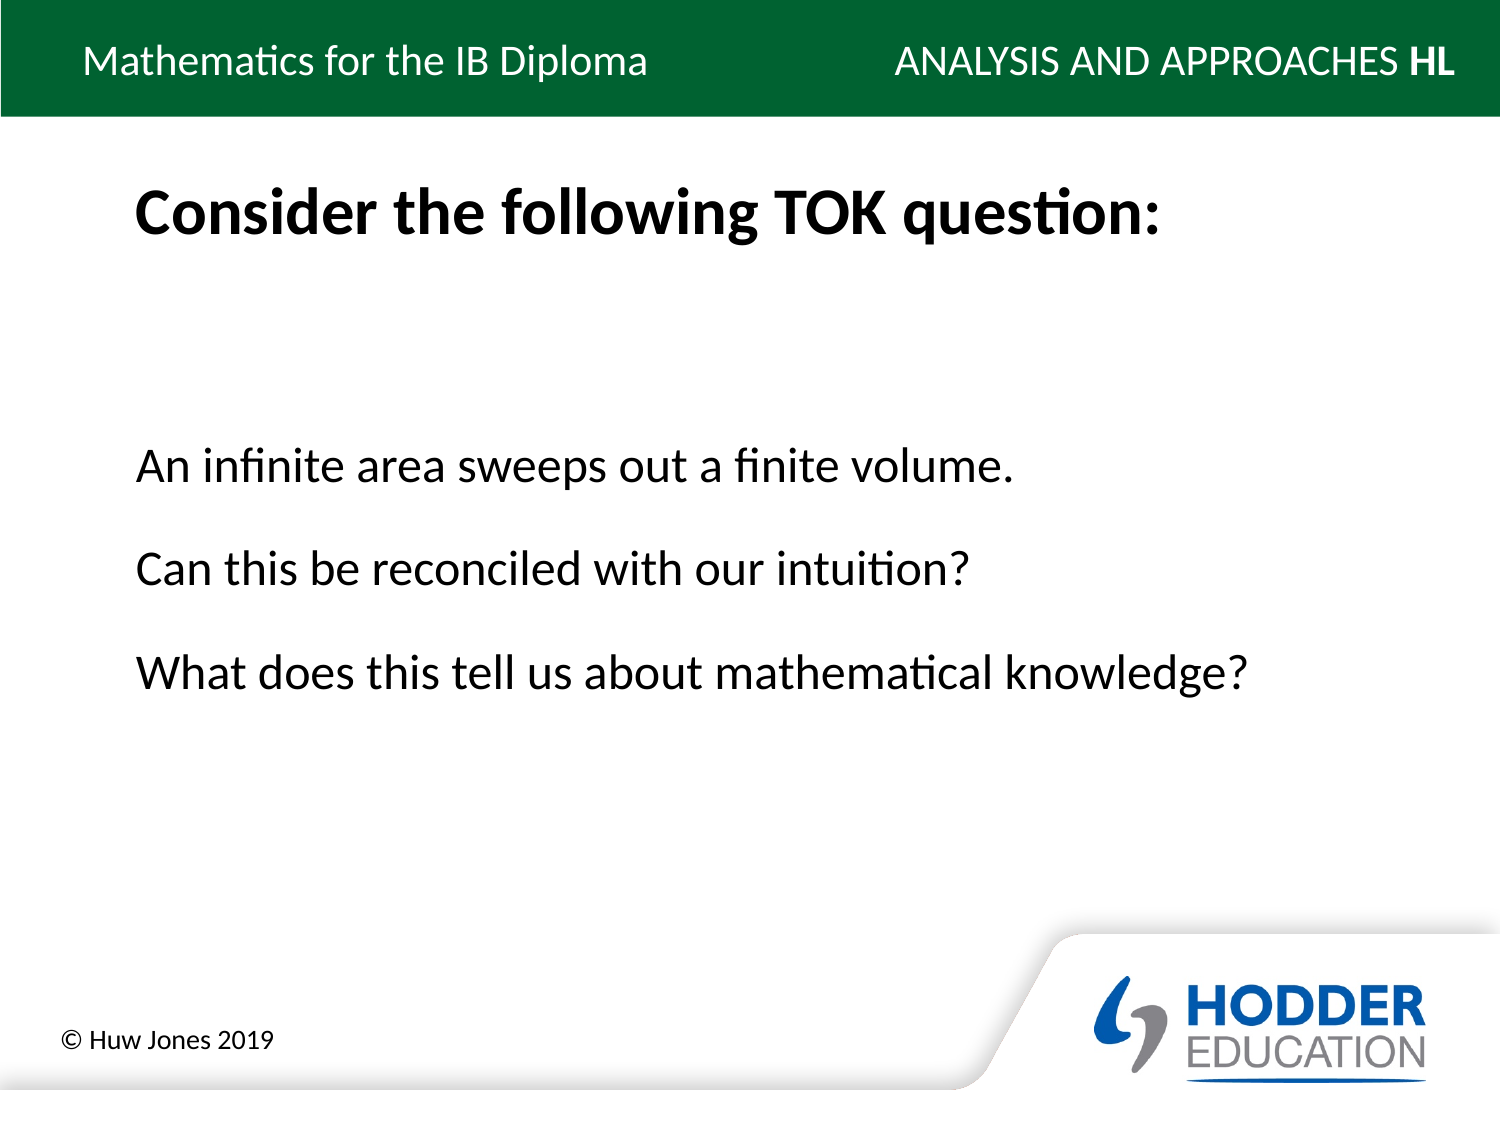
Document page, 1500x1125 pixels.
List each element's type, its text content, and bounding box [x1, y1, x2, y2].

text_box Consider the following TOK question: [135, 168, 1260, 249]
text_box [0, 898, 1500, 1125]
text_box Mathematics for the IB Diploma ANALYSIS AND APPROACHES HL [0, 0, 1500, 118]
text_box An infinite area sweeps out a finite volume. Can this be reconciled with our intuition? What does this tell us about mathematical knowledge? [135, 426, 1276, 700]
